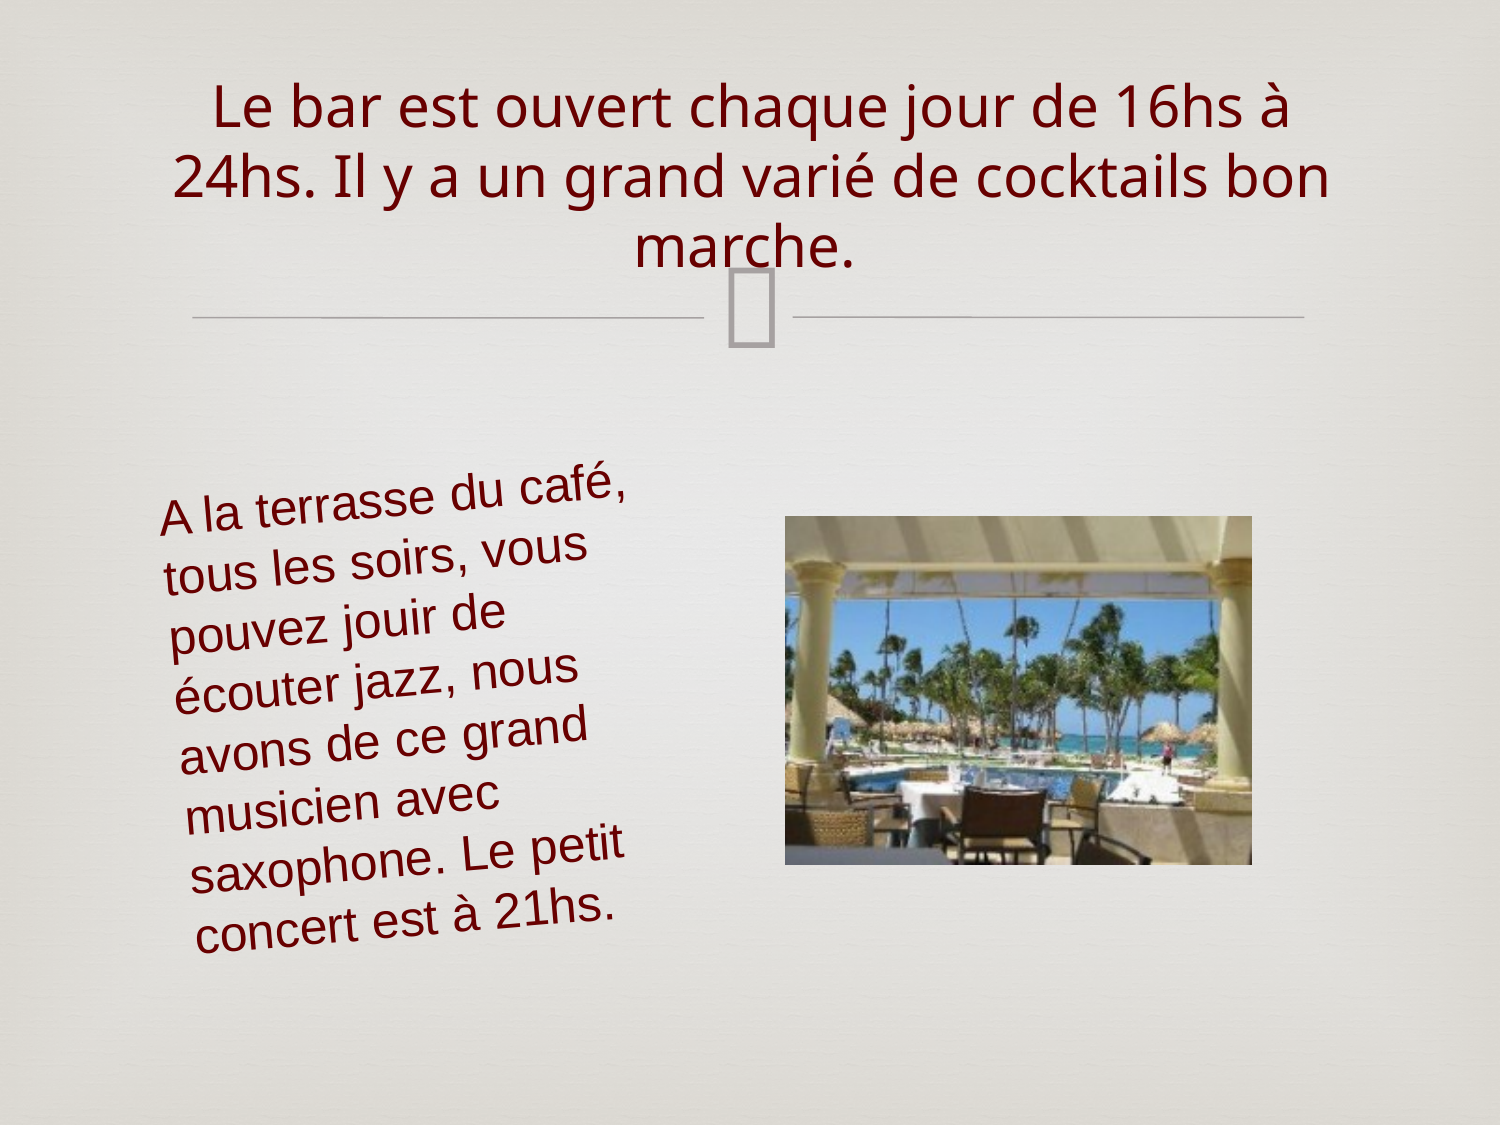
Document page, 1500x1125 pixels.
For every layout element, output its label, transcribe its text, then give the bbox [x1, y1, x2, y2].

title Le bar est ouvert chaque jour de 16hs à 24hs. Il y a un grand varié de cocktails bon marche. [155, 18, 1349, 419]
text_box A la terrasse du café, tous les soirs, vous pouvez jouir de écouter jazz, nous avons de ce grand musicien avec saxophone. Le petit concert est à 21hs. [140, 436, 699, 974]
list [785, 516, 1252, 866]
